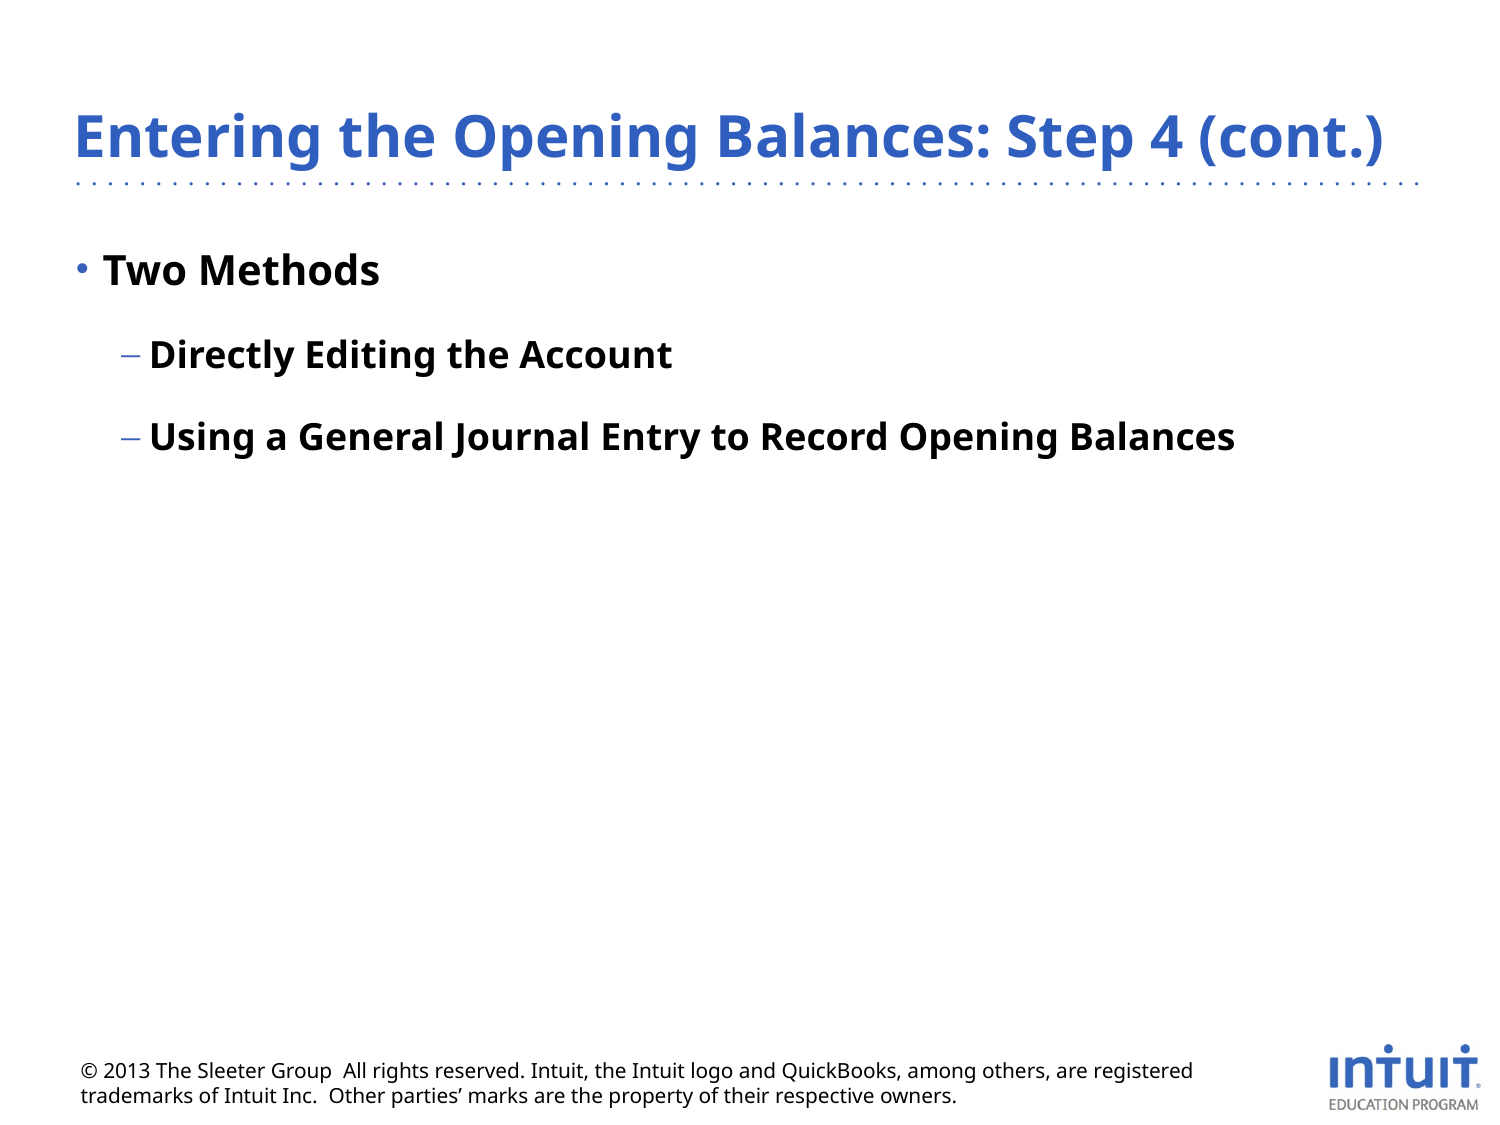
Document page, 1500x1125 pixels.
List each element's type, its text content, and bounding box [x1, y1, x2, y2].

title Entering the Opening Balances: Step 4 (cont.) [73, 62, 1424, 169]
picture [1325, 1039, 1485, 1116]
list Two Methods Directly Editing the Account Using a General Journal Entry to Record Opening Balances [75, 235, 1424, 1012]
